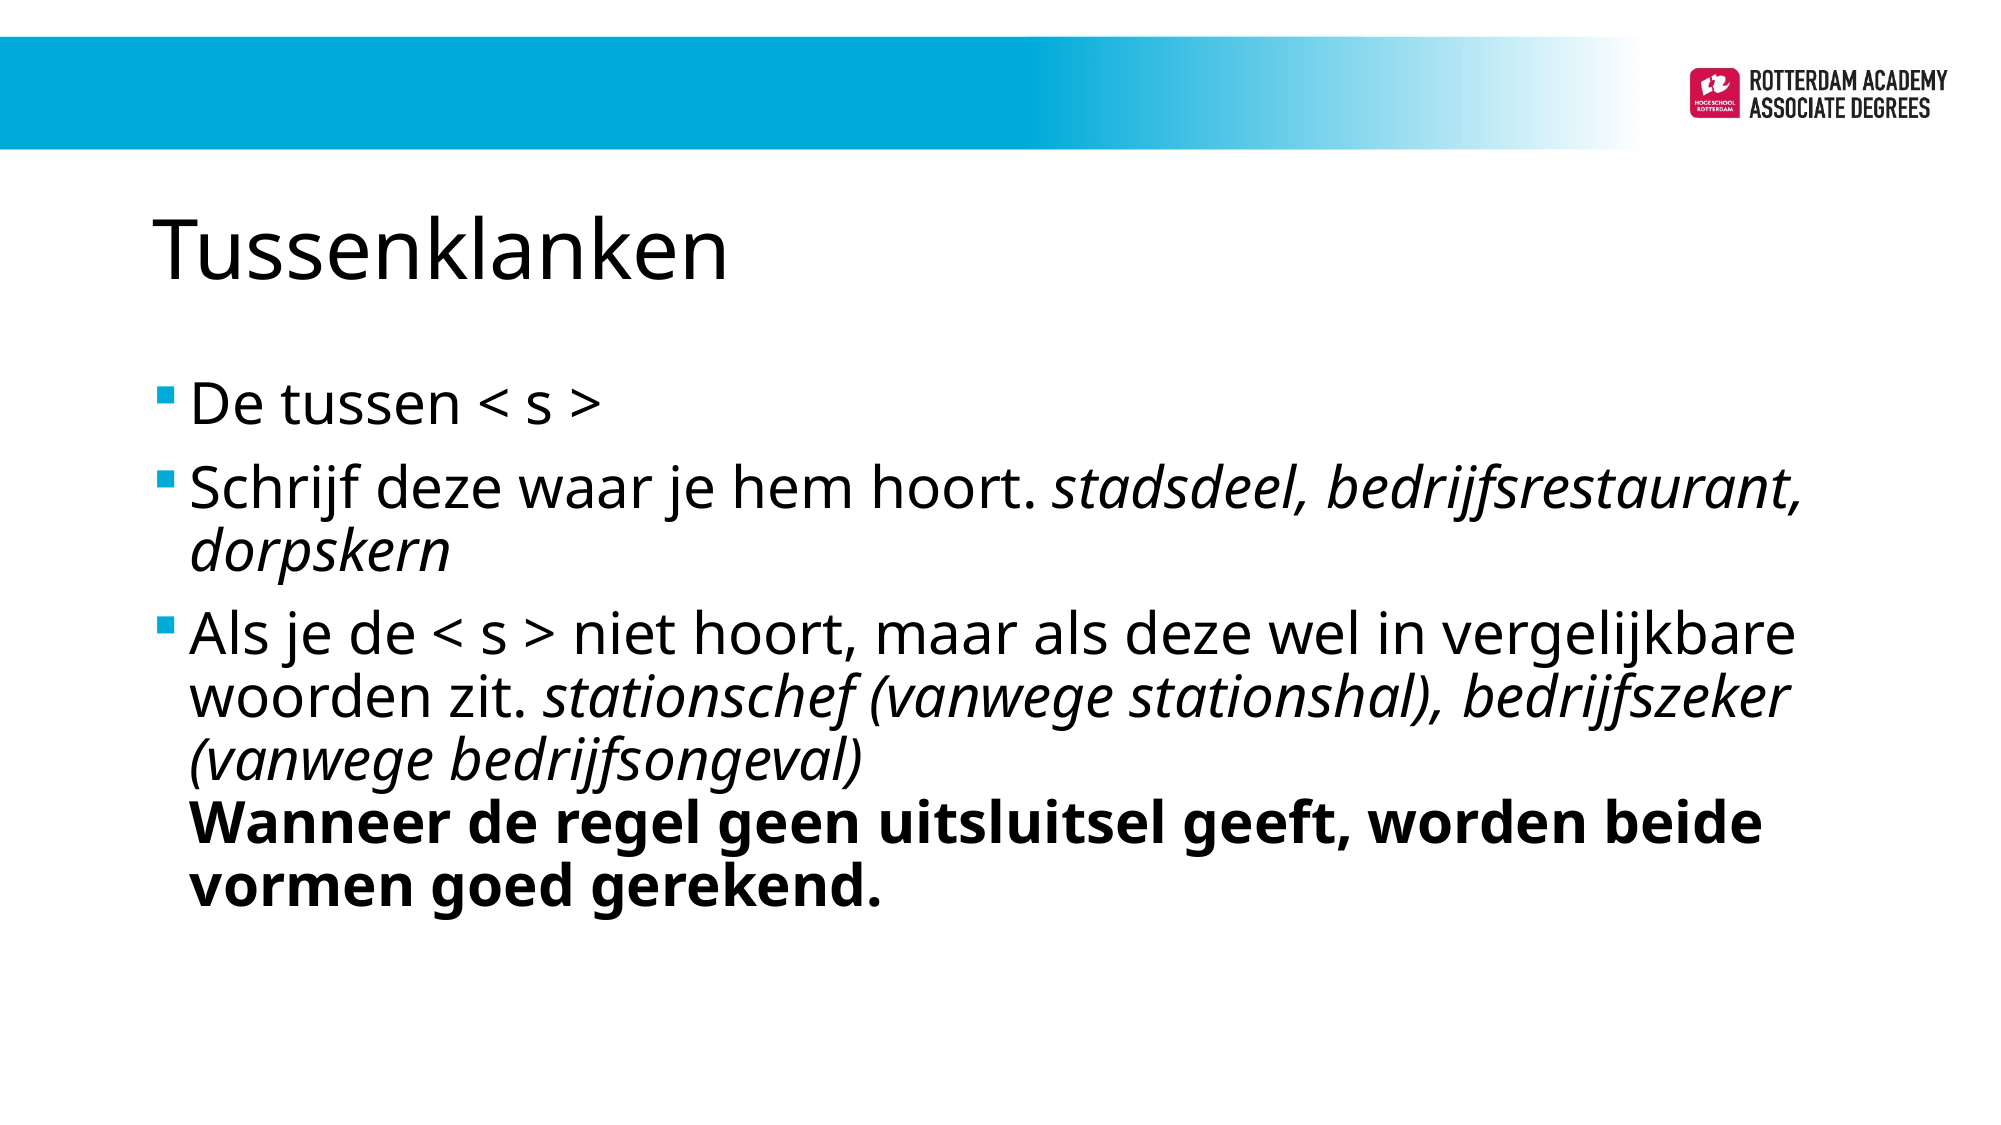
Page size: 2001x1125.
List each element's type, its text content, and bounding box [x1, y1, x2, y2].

list De tussen < s > Schrijf deze waar je hem hoort. stadsdeel, bedrijfsrestaurant, dorpskern Als je de < s > niet hoort, maar als deze wel in vergelijkbare woorden zit. stationschef (vanwege stationshal), bedrijfszeker (vanwege bedrijfsongeval) Wanneer de regel geen uitsluitsel geeft, worden beide vormen goed gerekend. [137, 366, 1863, 985]
title Tussenklanken [137, 175, 1863, 329]
picture [0, 0, 2000, 184]
